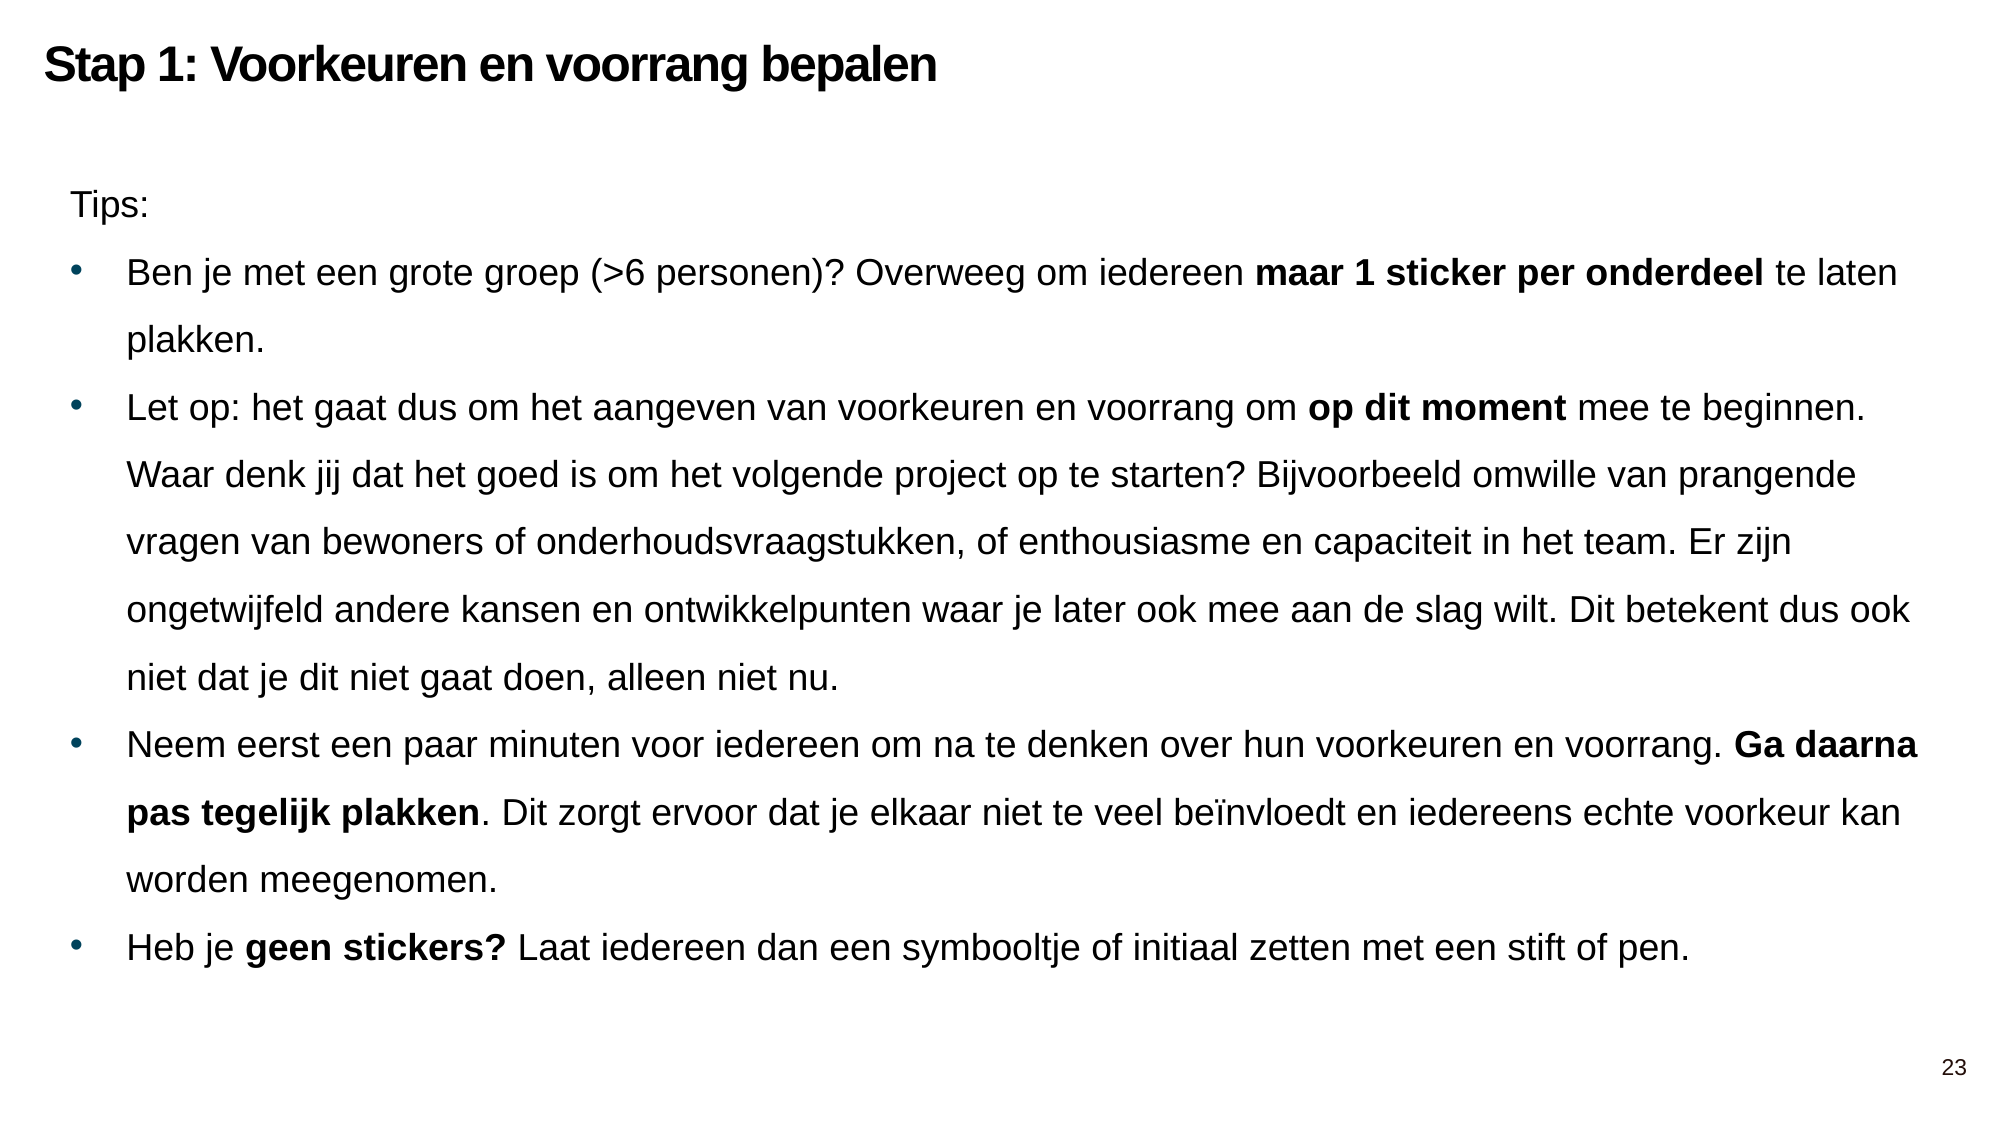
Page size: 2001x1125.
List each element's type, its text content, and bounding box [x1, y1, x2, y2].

text_box Stap 1: Voorkeuren en voorrang bepalen [35, 34, 1765, 111]
slide_number 23 [1932, 1043, 2000, 1090]
text_box Tips: Ben je met een grote groep (>6 personen)? Overweeg om iedereen maar 1 sticker per onderdeel te laten plakken. Let op: het gaat dus om het aangeven van voorkeuren en voorrang om op dit moment mee te beginnen. Waar denk jij dat het goed is om het volgende project op te starten? Bijvoorbeeld omwille van prangende vragen van bewoners of onderhoudsvraagstukken, of enthousiasme en capaciteit in het team. Er zijn ongetwijfeld andere kansen en ontwikkelpunten waar je later ook mee aan de slag wilt. Dit betekent dus ook niet dat je dit niet gaat doen, alleen niet nu. Neem eerst een paar minuten voor iedereen om na te denken over hun voorkeuren en voorrang. Ga daarna pas tegelijk plakken. Dit zorgt ervoor dat je elkaar niet te veel beïnvloedt en iedereens echte voorkeur kan worden meegenomen. Heb je geen stickers? Laat iedereen dan een symbooltje of initiaal zetten met een stift of pen. [62, 153, 1947, 621]
